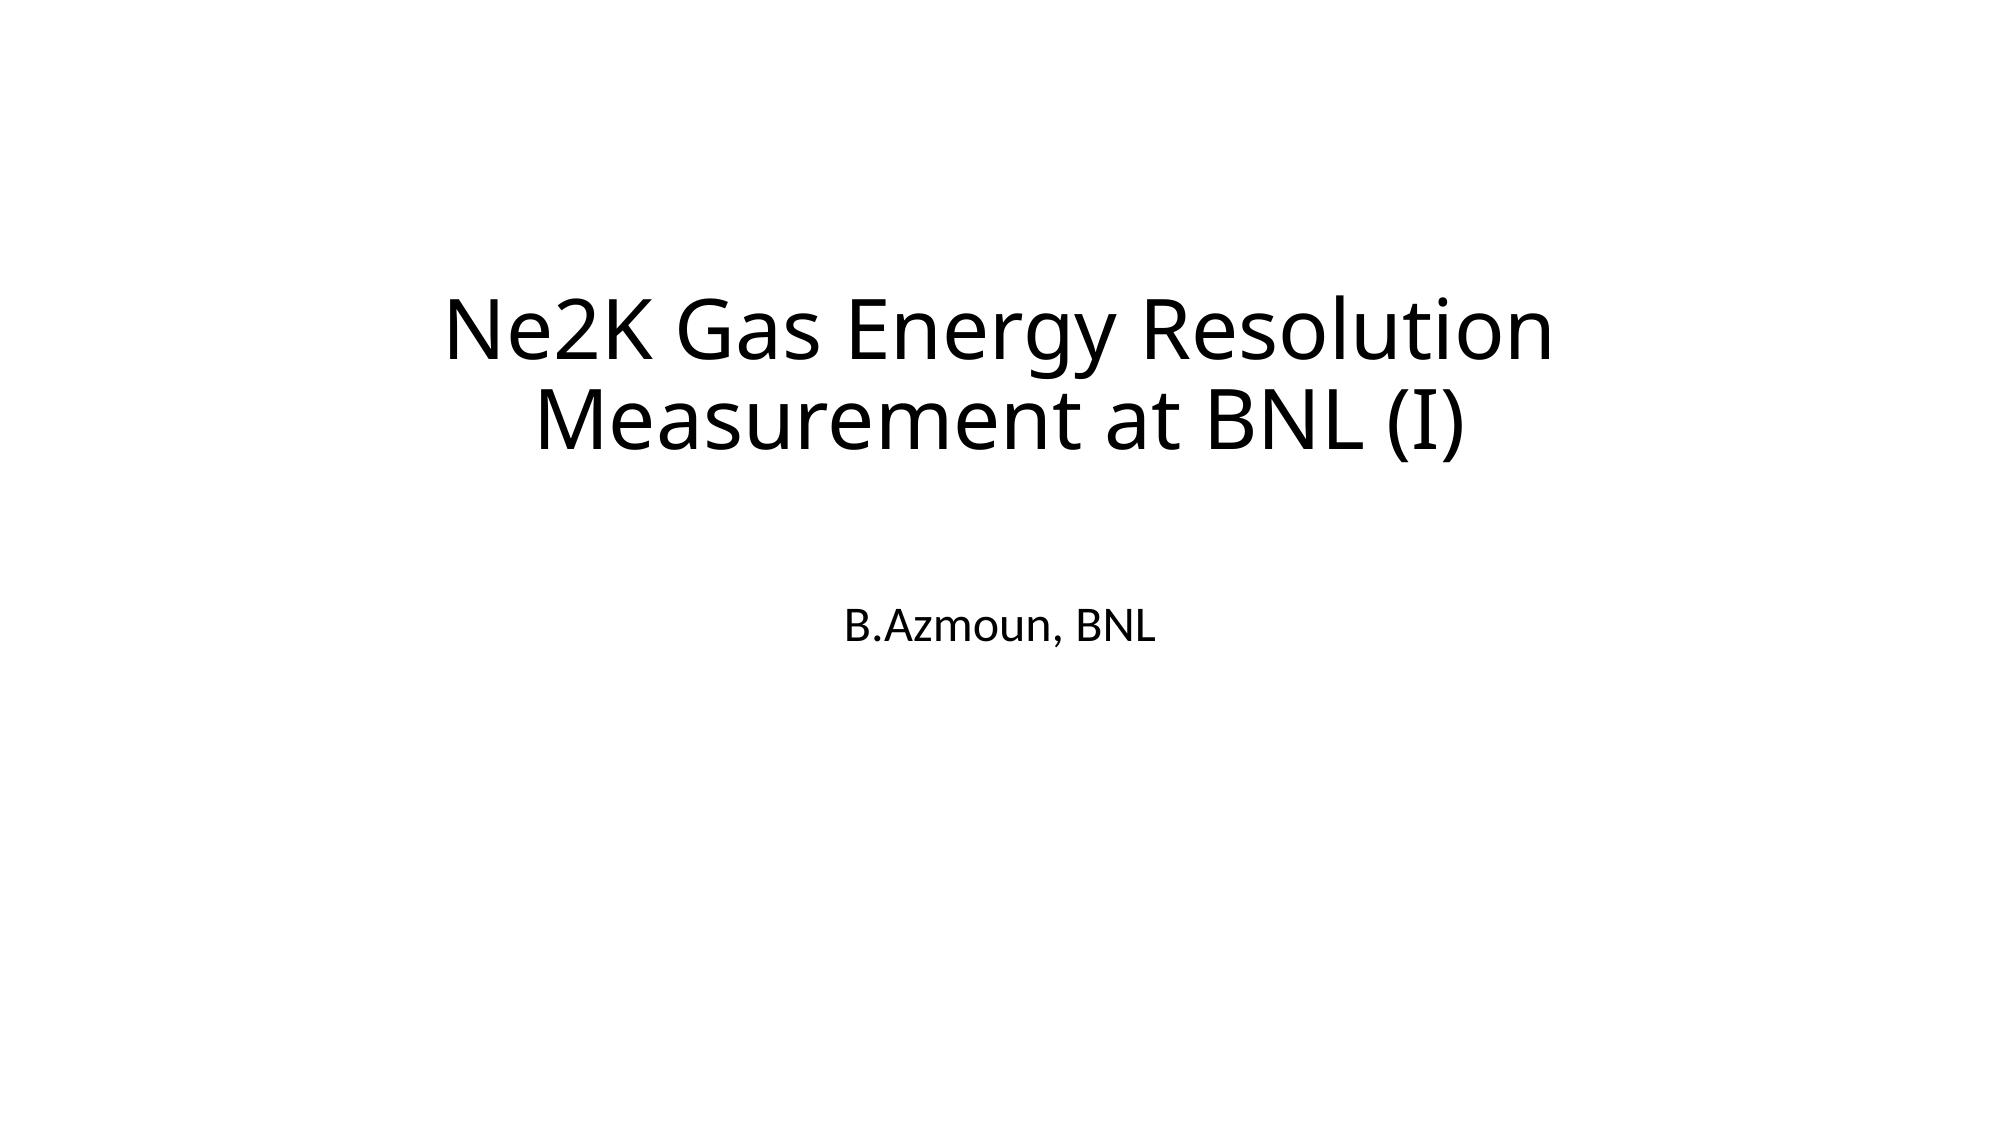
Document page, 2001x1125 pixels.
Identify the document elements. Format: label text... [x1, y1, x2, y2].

title Ne2K Gas Energy Resolution Measurement at BNL (I) [249, 184, 1750, 576]
subtitle B.Azmoun, BNL [249, 590, 1750, 863]
